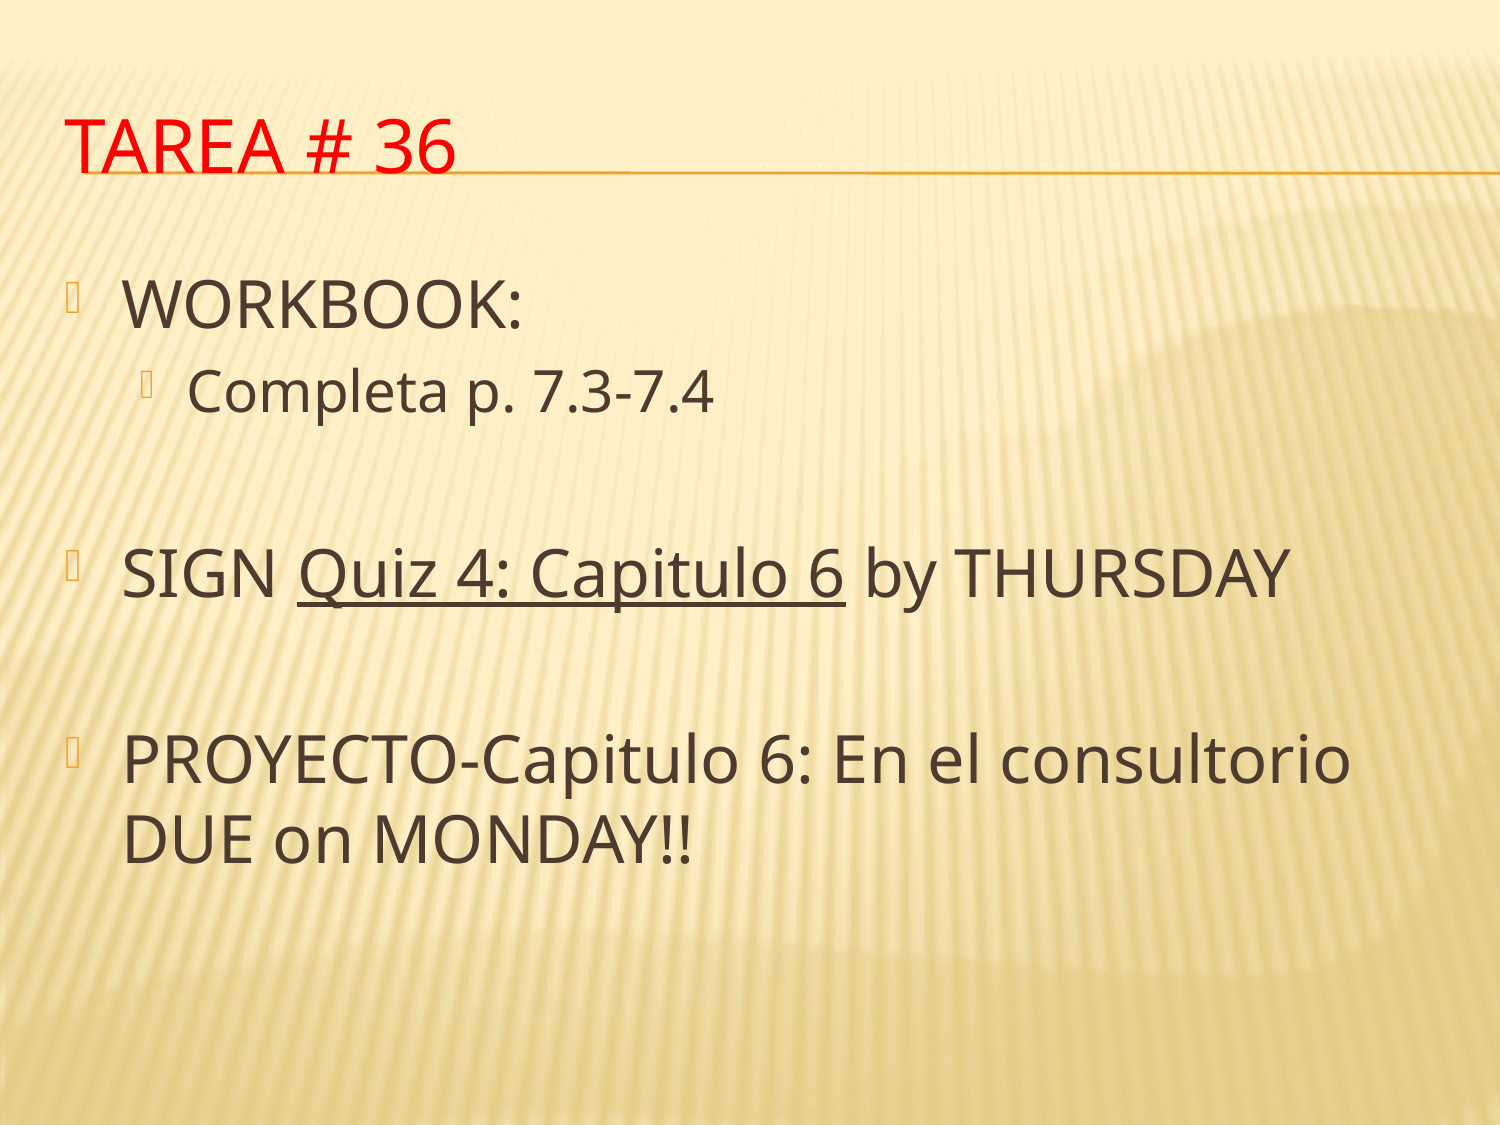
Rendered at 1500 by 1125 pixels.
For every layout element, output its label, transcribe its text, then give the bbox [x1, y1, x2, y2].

list WORKBOOK: Completa p. 7.3-7.4 SIGN Quiz 4: Capitulo 6 by THURSDAY PROYECTO-Capitulo 6: En el consultorio DUE on MONDAY!! [50, 254, 1475, 998]
title Tarea # 36 [50, 75, 1475, 213]
